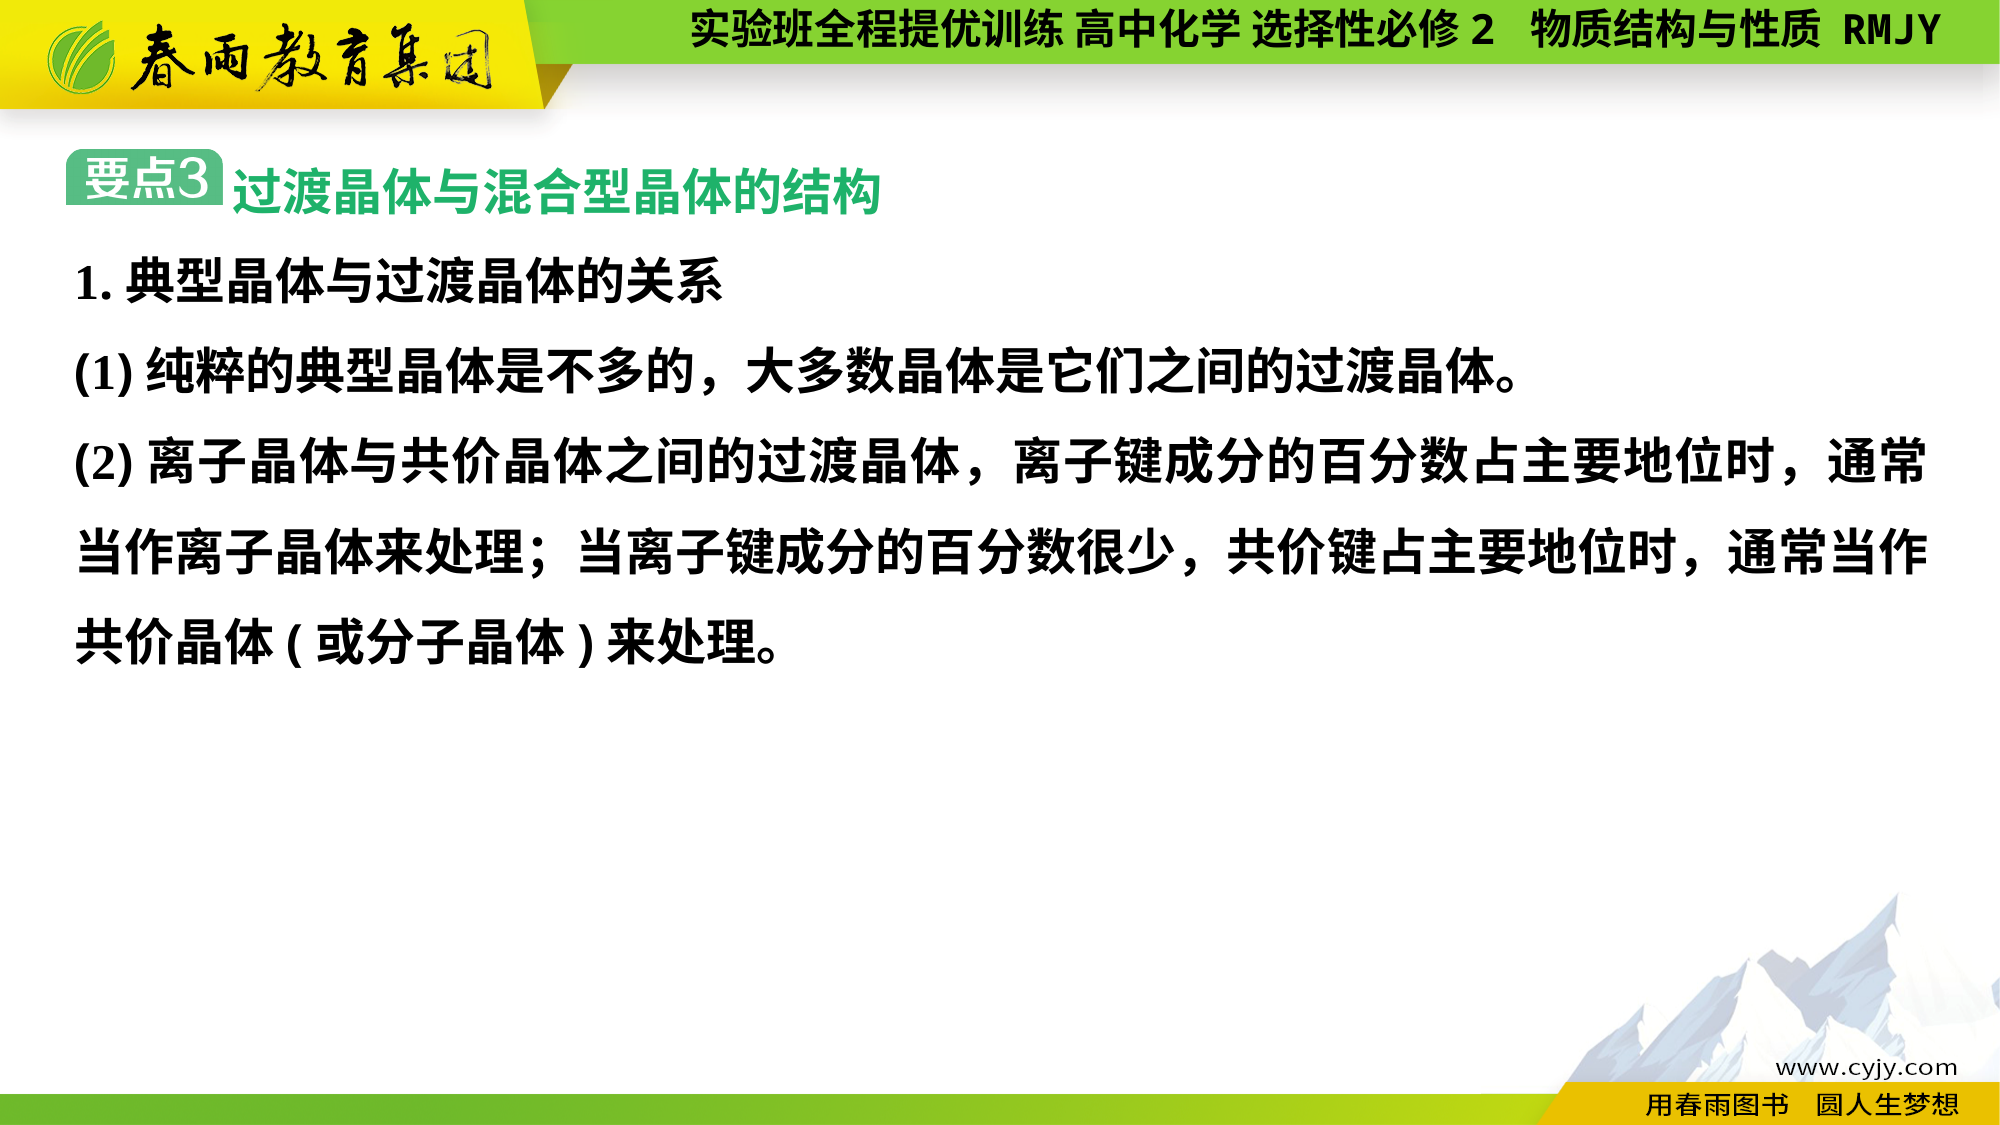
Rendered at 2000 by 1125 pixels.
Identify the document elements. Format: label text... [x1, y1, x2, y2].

picture [0, 0, 2000, 1125]
list 过渡晶体与混合型晶体的结构 1.典型晶体与过渡晶体的关系 (1)纯粹的典型晶体是不多的，大多数晶体是它们之间的过渡晶体。 (2)离子晶体与共价晶体之间的过渡晶体，离子键成分的百分数占主要地位时，通常当作离子晶体来处理；当离子键成分的百分数很少，共价键占主要地位时，通常当作共价晶体(或分子晶体)来处理。 [59, 122, 1944, 683]
